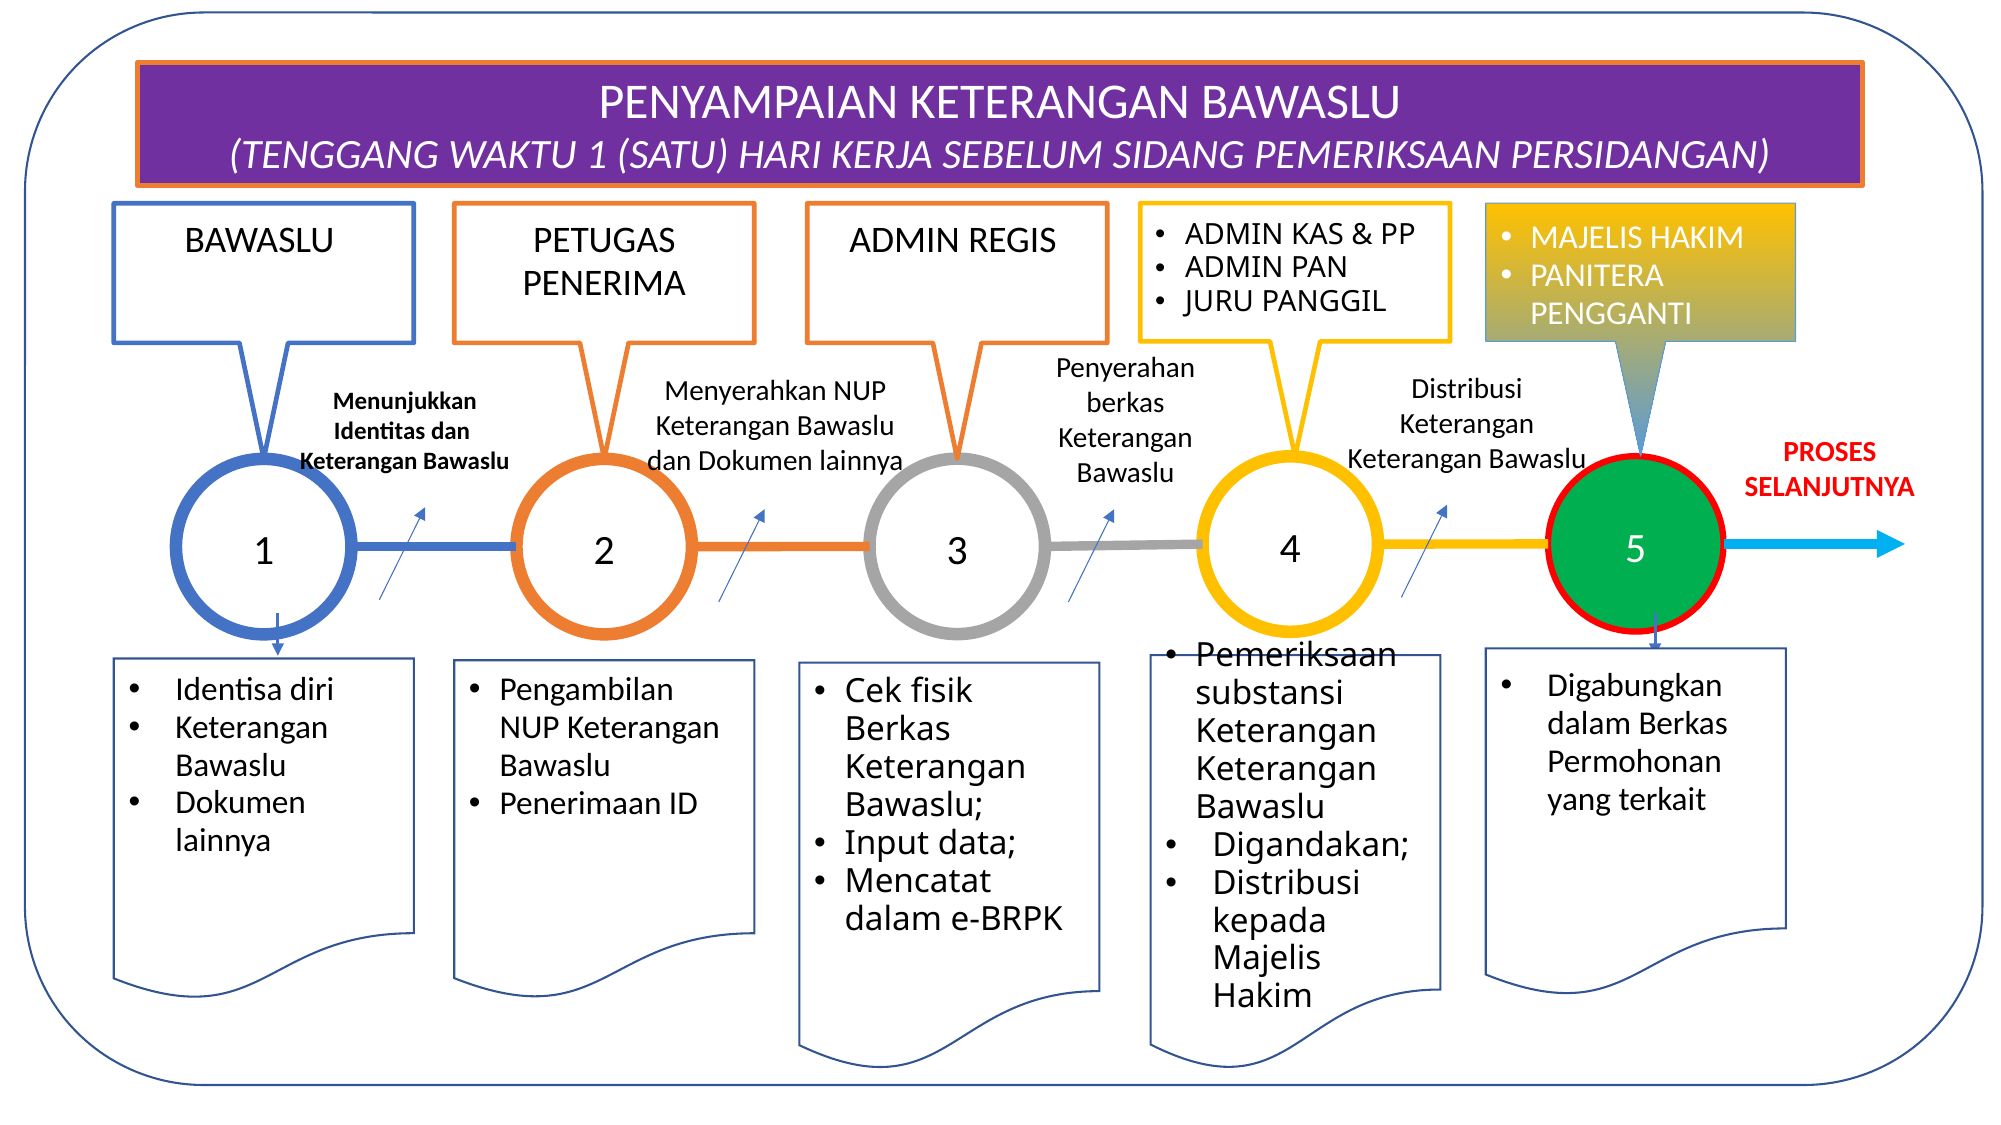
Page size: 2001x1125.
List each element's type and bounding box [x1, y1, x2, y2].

text_box [718, 509, 765, 602]
text_box [23, 11, 1984, 1087]
text_box [1401, 504, 1448, 598]
text_box [1068, 509, 1115, 602]
text_box [379, 507, 426, 600]
